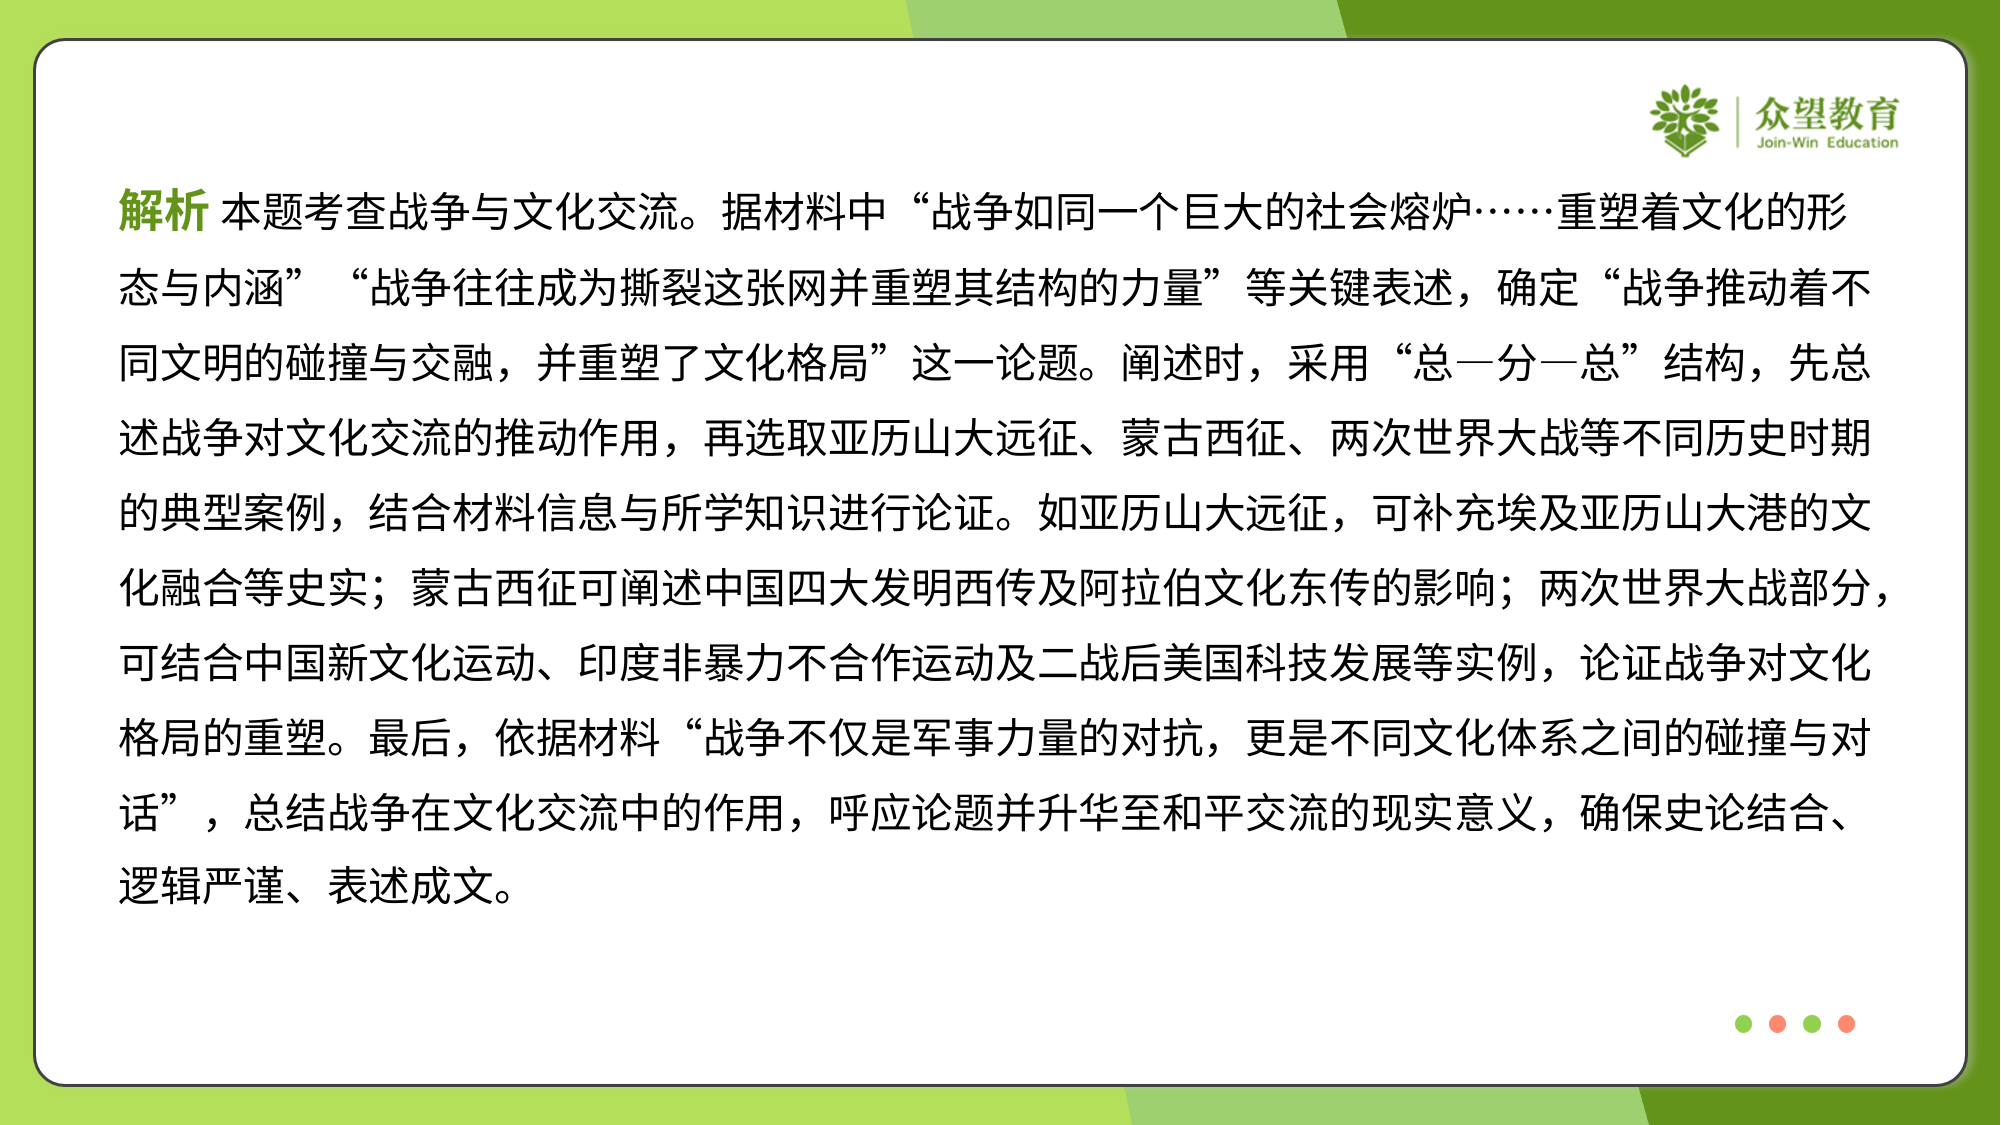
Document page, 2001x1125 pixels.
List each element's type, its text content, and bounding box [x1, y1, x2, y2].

picture [0, 0, 2000, 1125]
text_box 解析 本题考查战争与文化交流。据材料中“战争如同一个巨大的社会熔炉……重塑着文化的形 态与内涵”“战争往往成为撕裂这张网并重塑其结构的力量”等关键表述，确定“战争推动着不 同文明的碰撞与交融，并重塑了文化格局”这一论题。阐述时，采用“总—分—总”结构，先总 述战争对文化交流的推动作用，再选取亚历山大远征、蒙古西征、两次世界大战等不同历史时期 的典型案例，结合材料信息与所学知识进行论证。如亚历山大远征，可补充埃及亚历山大港的文 化融合等史实；蒙古西征可阐述中国四大发明西传及阿拉伯文化东传的影响；两次世界大战部分， 可结合中国新文化运动、印度非暴力不合作运动及二战后美国科技发展等实例，论证战争对文化 格局的重塑。最后，依据材料“战争不仅是军事力量的对抗，更是不同文化体系之间的碰撞与对 话”，总结战争在文化交流中的作用，呼应论题并升华至和平交流的现实意义，确保史论结合、 逻辑严谨、表述成文。 [118, 159, 1883, 902]
